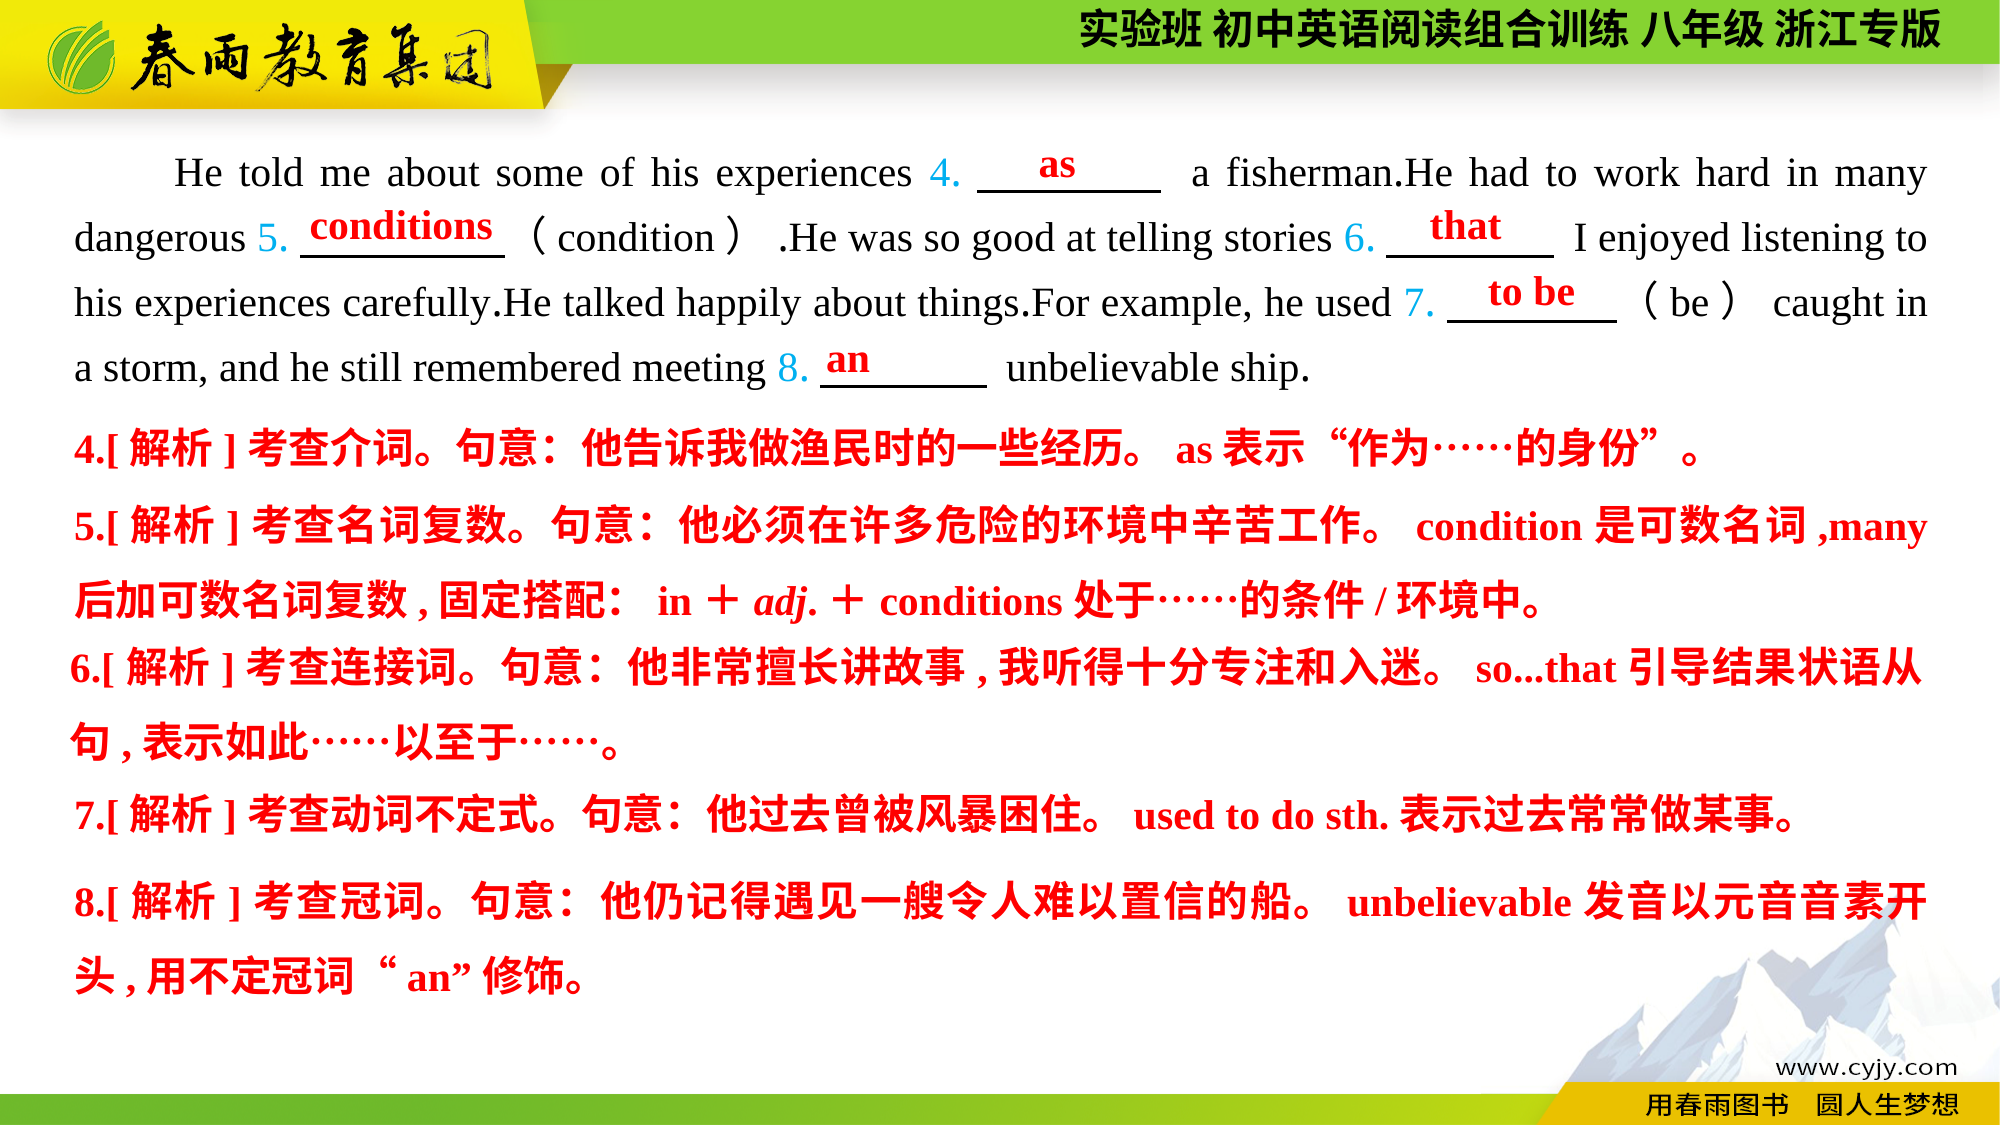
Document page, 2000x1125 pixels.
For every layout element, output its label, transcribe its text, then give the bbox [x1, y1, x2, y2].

text_box that [1414, 190, 1517, 255]
text_box an [811, 323, 886, 389]
text_box conditions [294, 190, 508, 255]
text_box 8.[解析]考查冠词。句意：他仍记得遇见一艘令人难以置信的船。unbelievable发音以元音音素开头,用不定冠词“an”修饰。 [59, 842, 1944, 1008]
list He told me about some of his experiences 4. a fisherman.He had to work hard in many dangerous 5. （condition）.He was so good at telling stories 6. I enjoyed listening to his experiences carefully.He talked happily about things.For example, he used 7. （be）caught in a storm, and he still remembered meeting 8. unbelievable ship. [59, 122, 1944, 389]
text_box 6.[解析]考查连接词。句意：他非常擅长讲故事,我听得十分专注和入迷。so...that引导结果状语从句,表示如此……以至于……。 [54, 608, 1939, 774]
text_box 7.[解析]考查动词不定式。句意：他过去曾被风暴困住。used to do sth.表示过去常常做某事。 [59, 755, 1944, 842]
text_box 5.[解析]考查名词复数。句意：他必须在许多危险的环境中辛苦工作。condition是可数名词,many 后加可数名词复数,固定搭配：in＋adj.＋conditions处于……的条件/环境中。 [59, 466, 1944, 632]
text_box 4.[解析]考查介词。句意：他告诉我做渔民时的一些经历。as表示“作为……的身份”。 [59, 389, 1944, 466]
text_box to be [1462, 256, 1591, 321]
text_box as [1023, 128, 1091, 194]
picture [0, 0, 2000, 1125]
